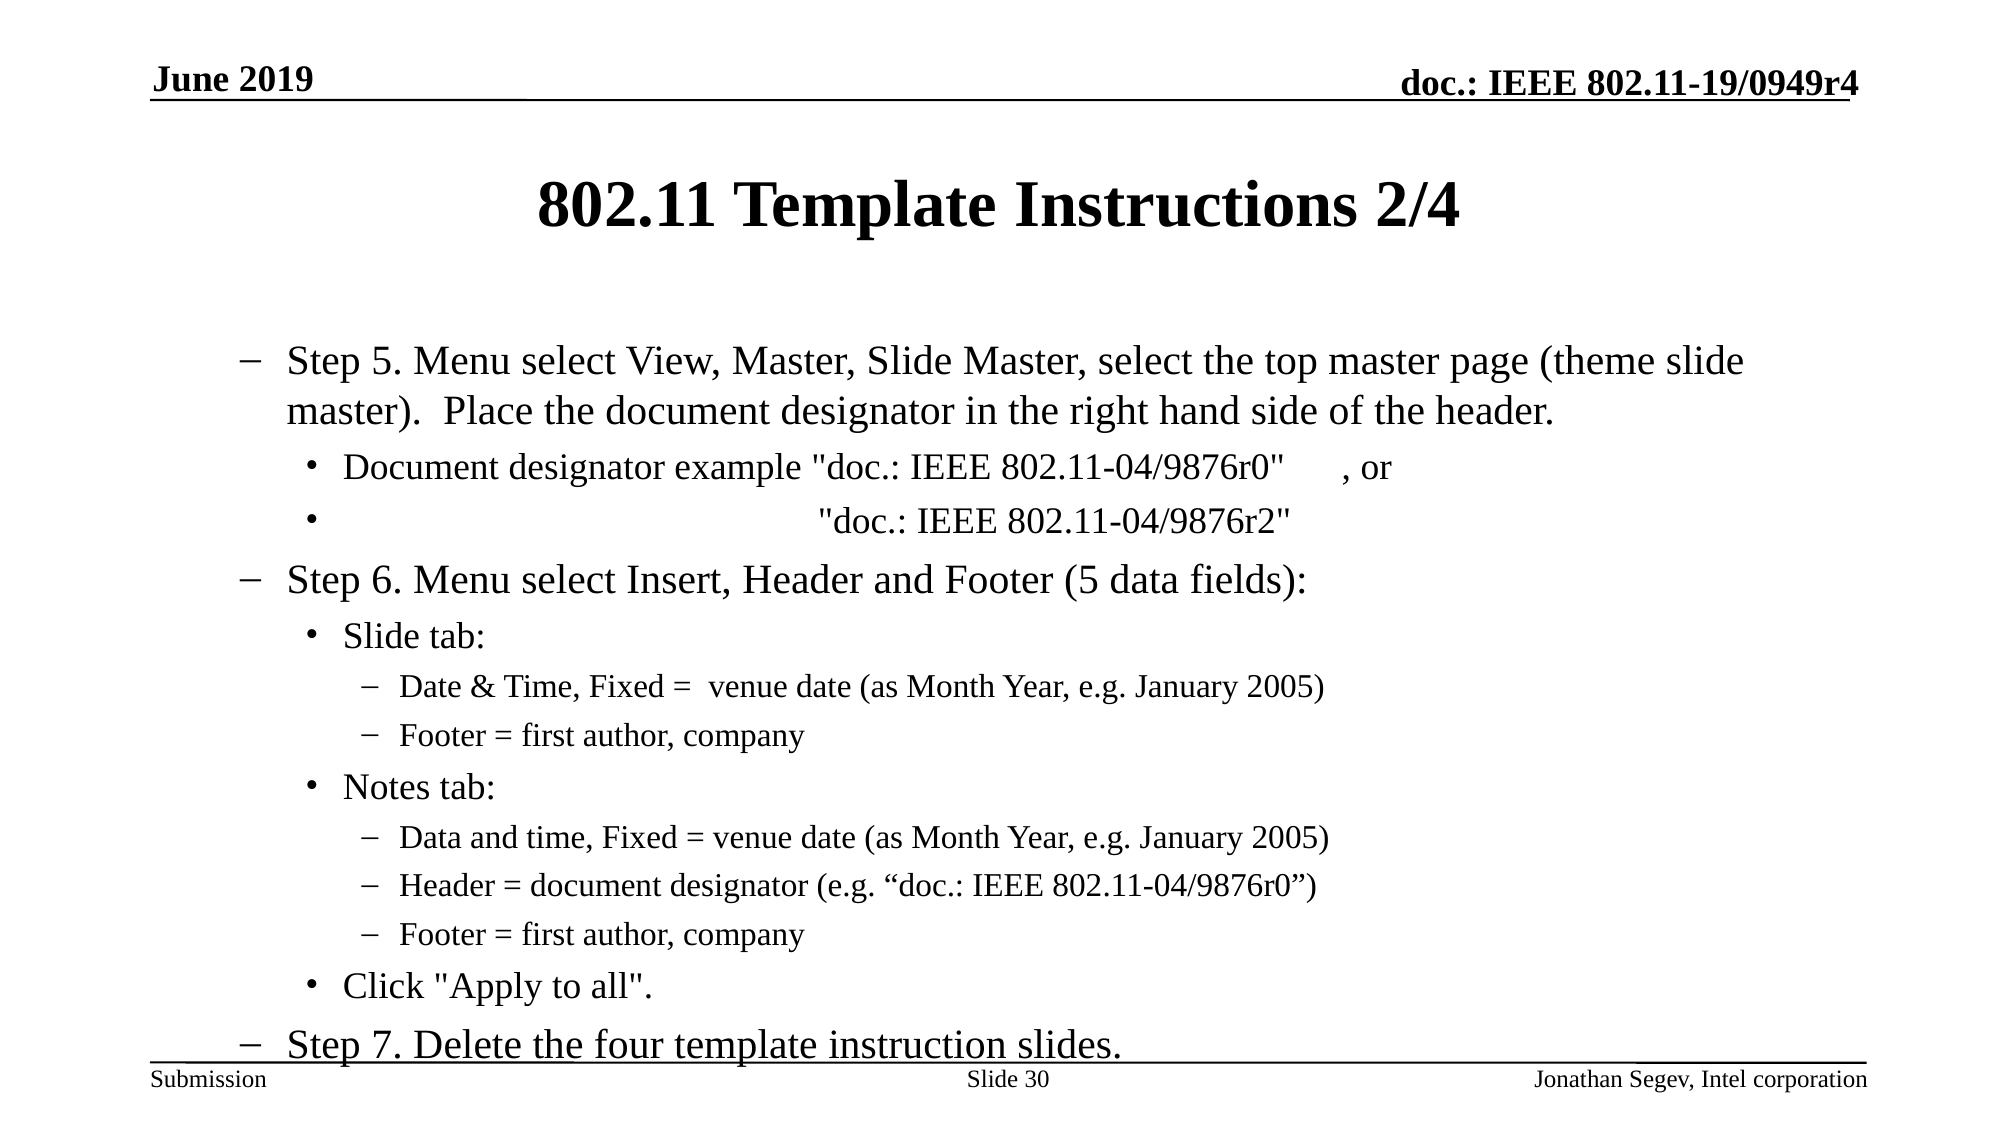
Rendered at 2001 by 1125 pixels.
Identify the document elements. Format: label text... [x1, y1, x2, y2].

footer Jonathan Segev, Intel corporation [1171, 1061, 1869, 1093]
list Step 5. Menu select View, Master, Slide Master, select the top master page (theme slide master). Place the document designator in the right hand side of the header. Document designator example "doc.: IEEE 802.11-04/9876r0" , or "doc.: IEEE 802.11-04/9876r2" Step 6. Menu select Insert, Header and Footer (5 data fields): Slide tab: Date & Time, Fixed = venue date (as Month Year, e.g. January 2005) Footer = first author, company Notes tab: Data and time, Fixed = venue date (as Month Year, e.g. January 2005) Header = document designator (e.g. “doc.: IEEE 802.11-04/9876r0”) Footer = first author, company Click "Apply to all". Step 7. Delete the four template instruction slides. [149, 324, 1850, 1000]
title 802.11 Template Instructions 2/4 [149, 112, 1850, 288]
slide_number Slide 30 [950, 1061, 1067, 1123]
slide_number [152, 54, 563, 100]
